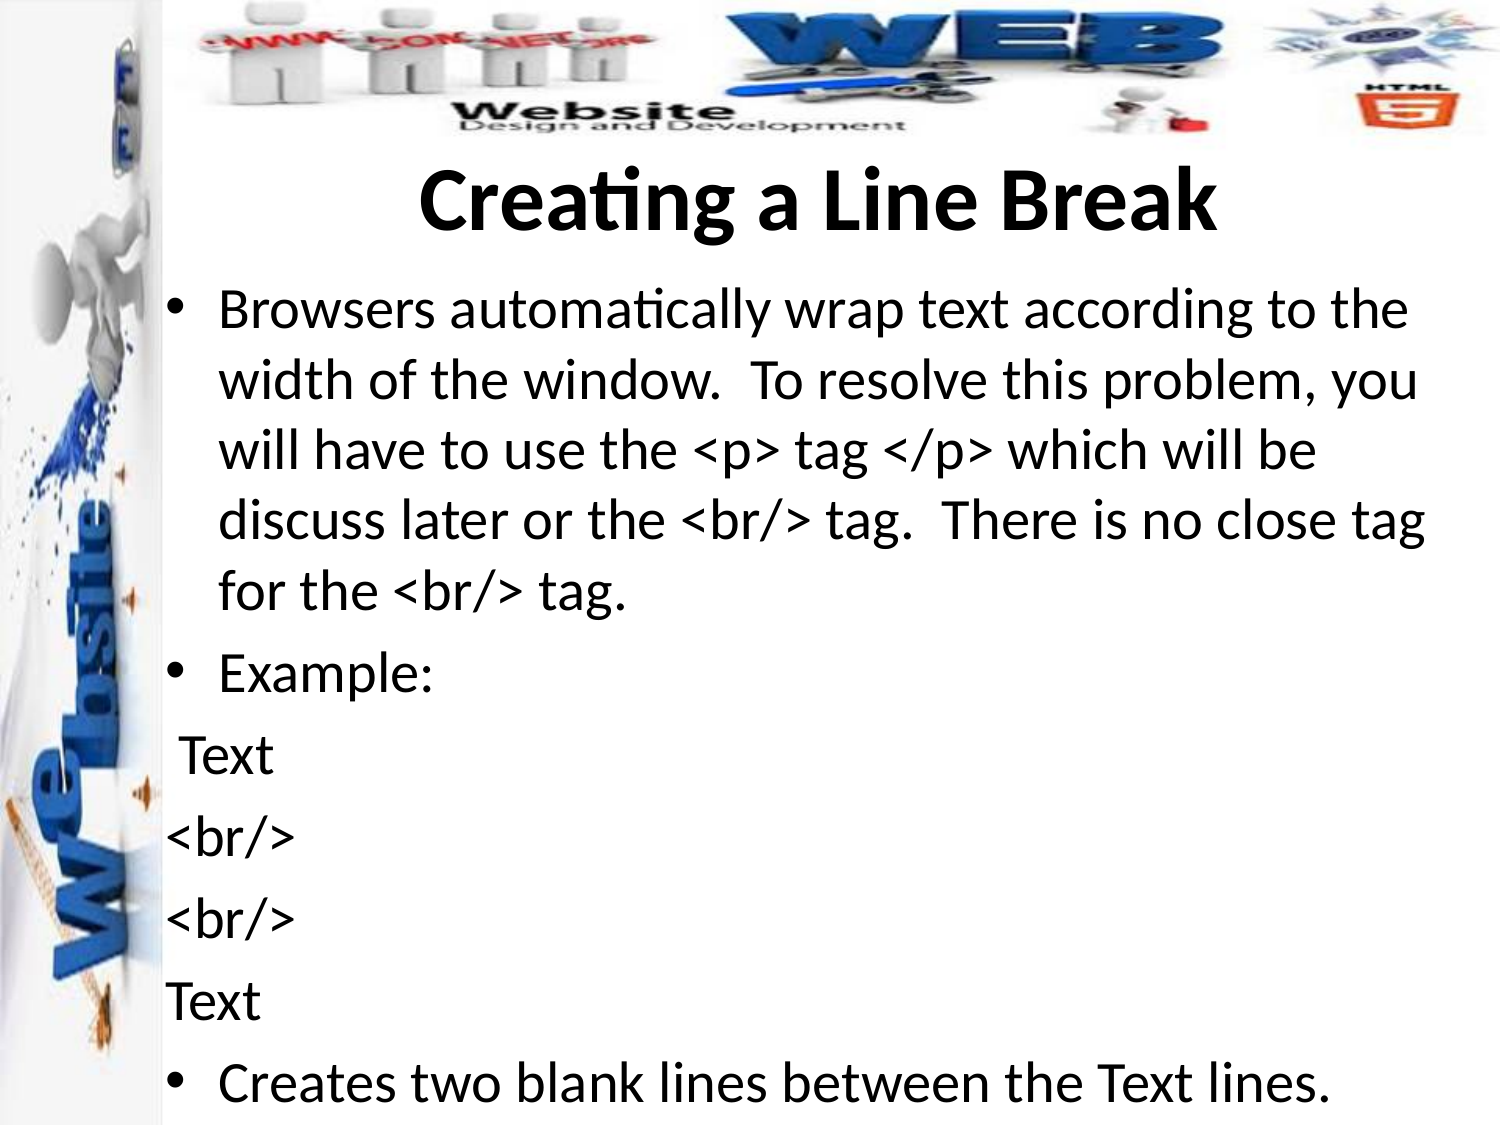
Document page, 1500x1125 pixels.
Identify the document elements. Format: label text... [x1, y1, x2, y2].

title Creating a Line Break [144, 99, 1495, 288]
list Browsers automatically wrap text according to the width of the window. To resolve this problem, you will have to use the <p> tag </p> which will be discuss later or the <br/> tag. There is no close tag for the <br/> tag. Example: Text <br/> <br/> Text Creates two blank lines between the Text lines. [150, 262, 1500, 1125]
picture [0, 0, 1500, 1125]
